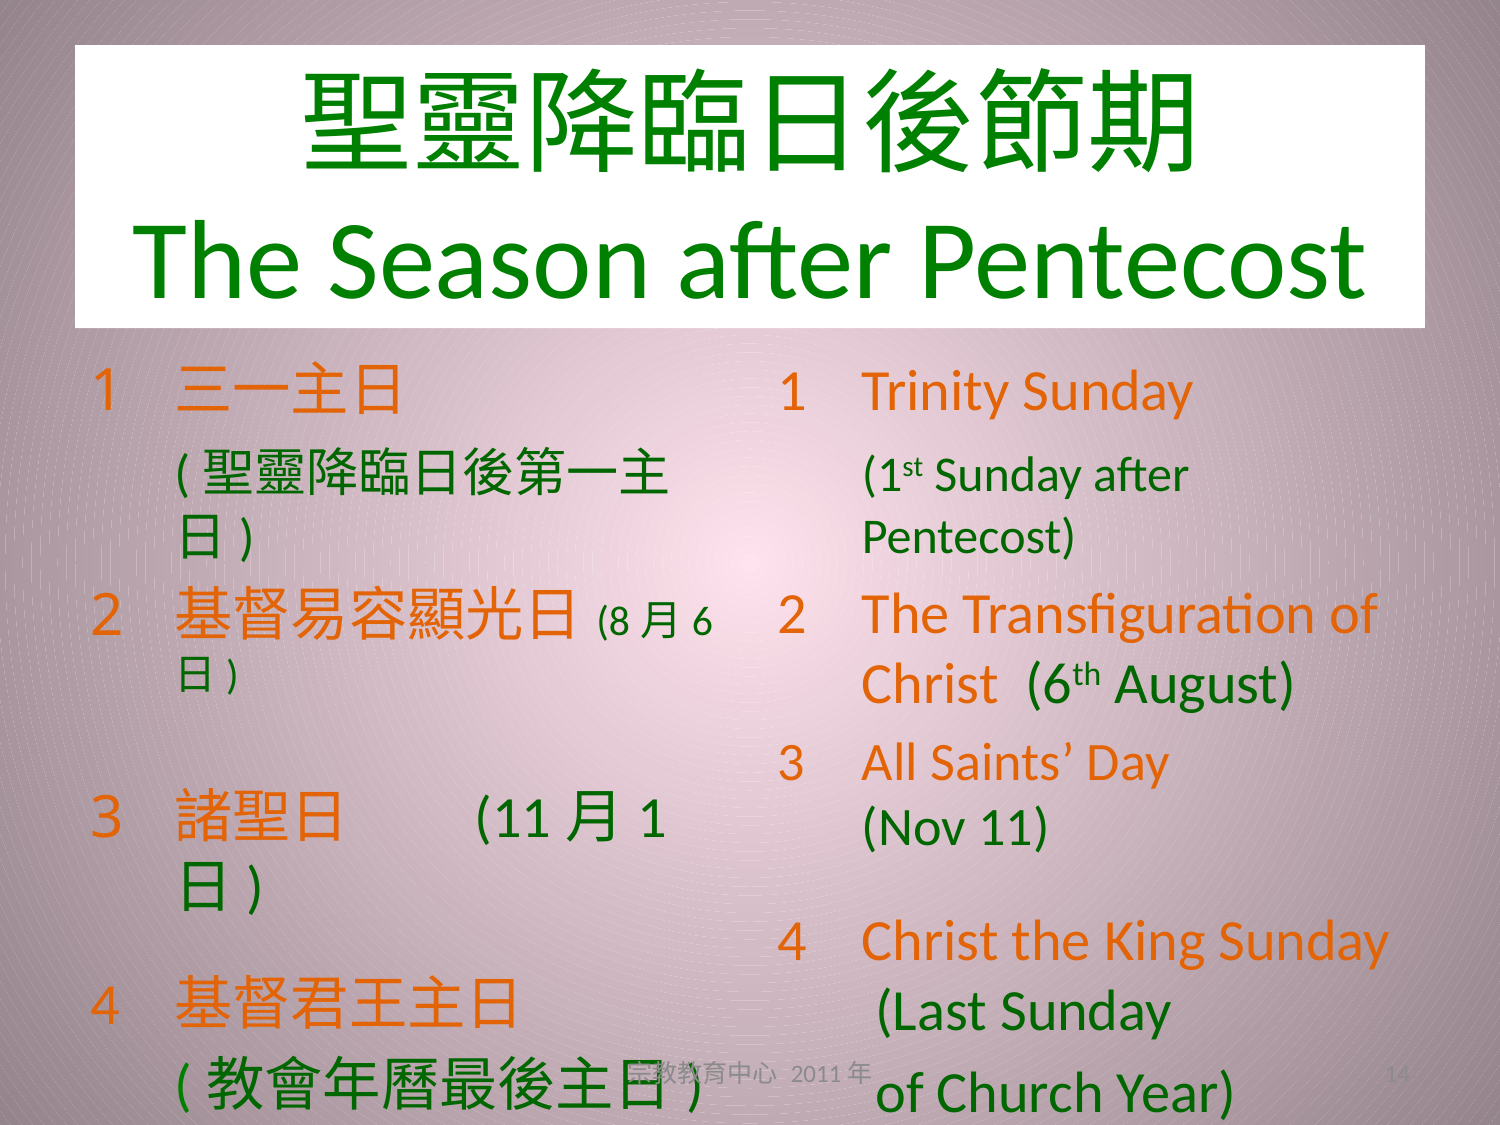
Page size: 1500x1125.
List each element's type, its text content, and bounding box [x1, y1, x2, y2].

footer 宗教教育中心 2011年 [512, 1042, 988, 1103]
slide_number 14 [1074, 1042, 1425, 1103]
title 聖靈降臨日後節期 The Season after Pentecost [74, 44, 1426, 329]
list 三一主日 (聖靈降臨日後第一主日) 基督易容顯光日(8月6日) 諸聖日 (11月1日) 4 基督君王主日 (教會年曆最後主日) [74, 262, 738, 1006]
list Trinity Sunday (1st Sunday after Pentecost) The Transfiguration of Christ (6th August) All Saints’ Day (Nov 11) Christ the King Sunday (Last Sunday of Church Year) [762, 262, 1426, 1006]
